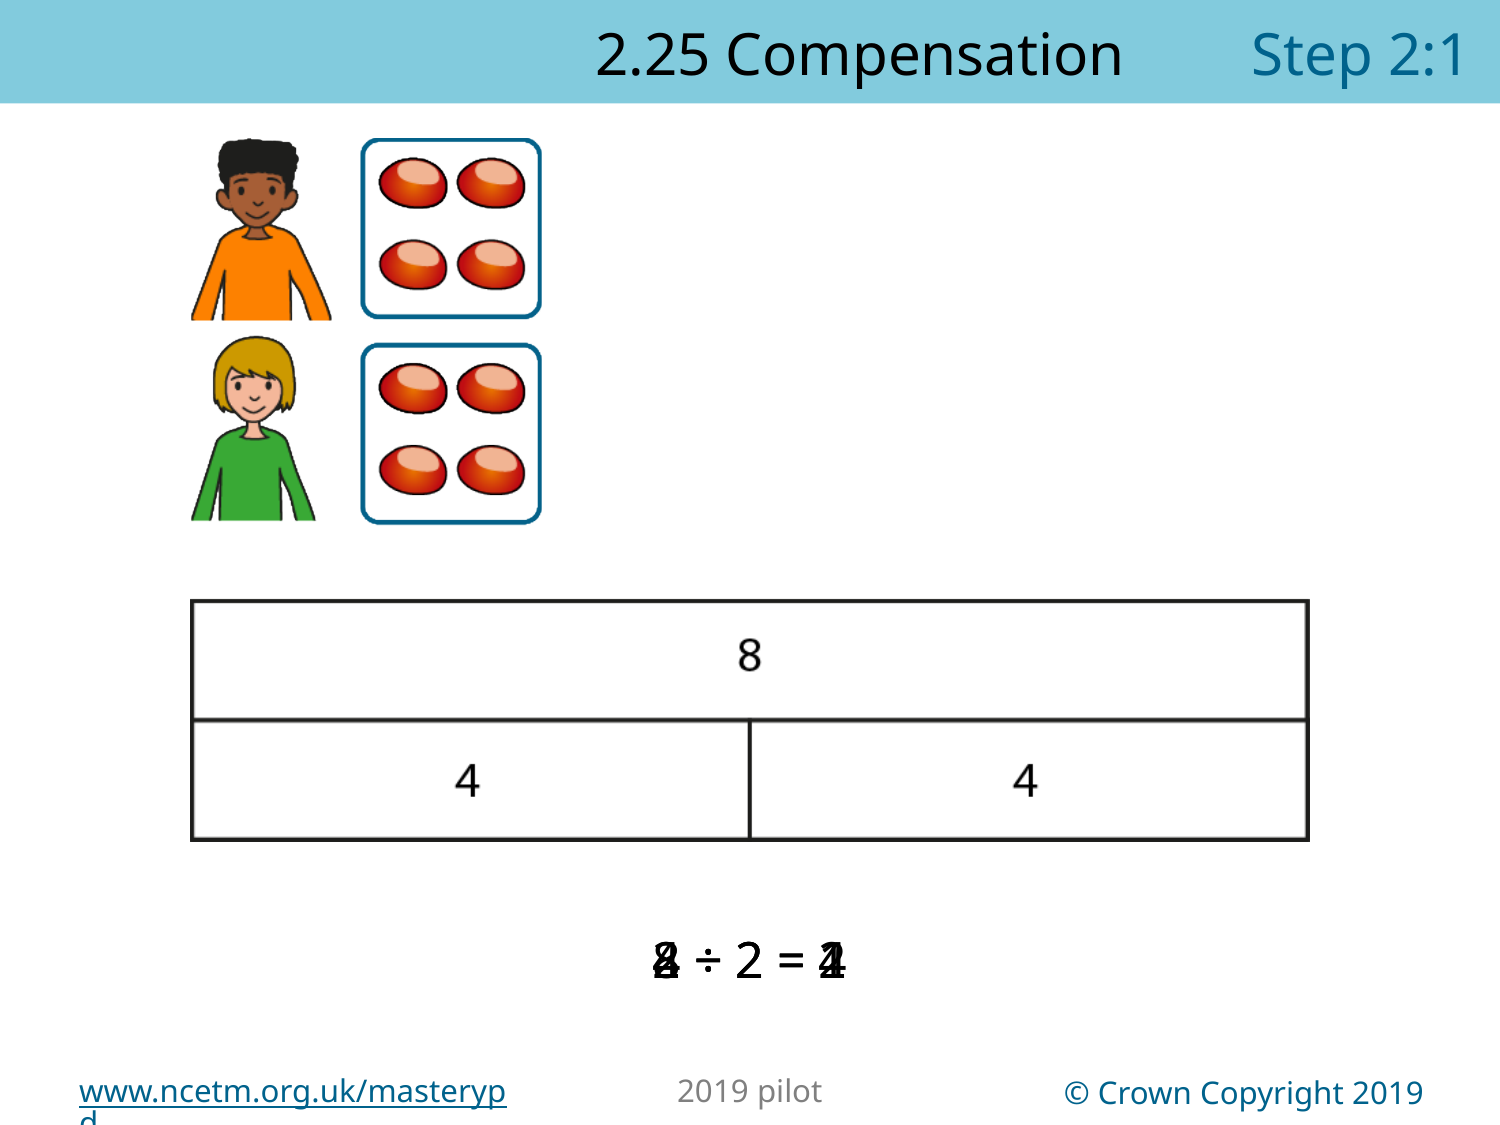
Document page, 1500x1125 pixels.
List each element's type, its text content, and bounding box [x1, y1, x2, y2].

picture [189, 137, 1311, 843]
text_box 8 ÷ 2 = 4 [637, 920, 863, 996]
picture [365, 142, 537, 314]
list 2.25 Compensation Step 2:1 [0, 0, 1500, 104]
